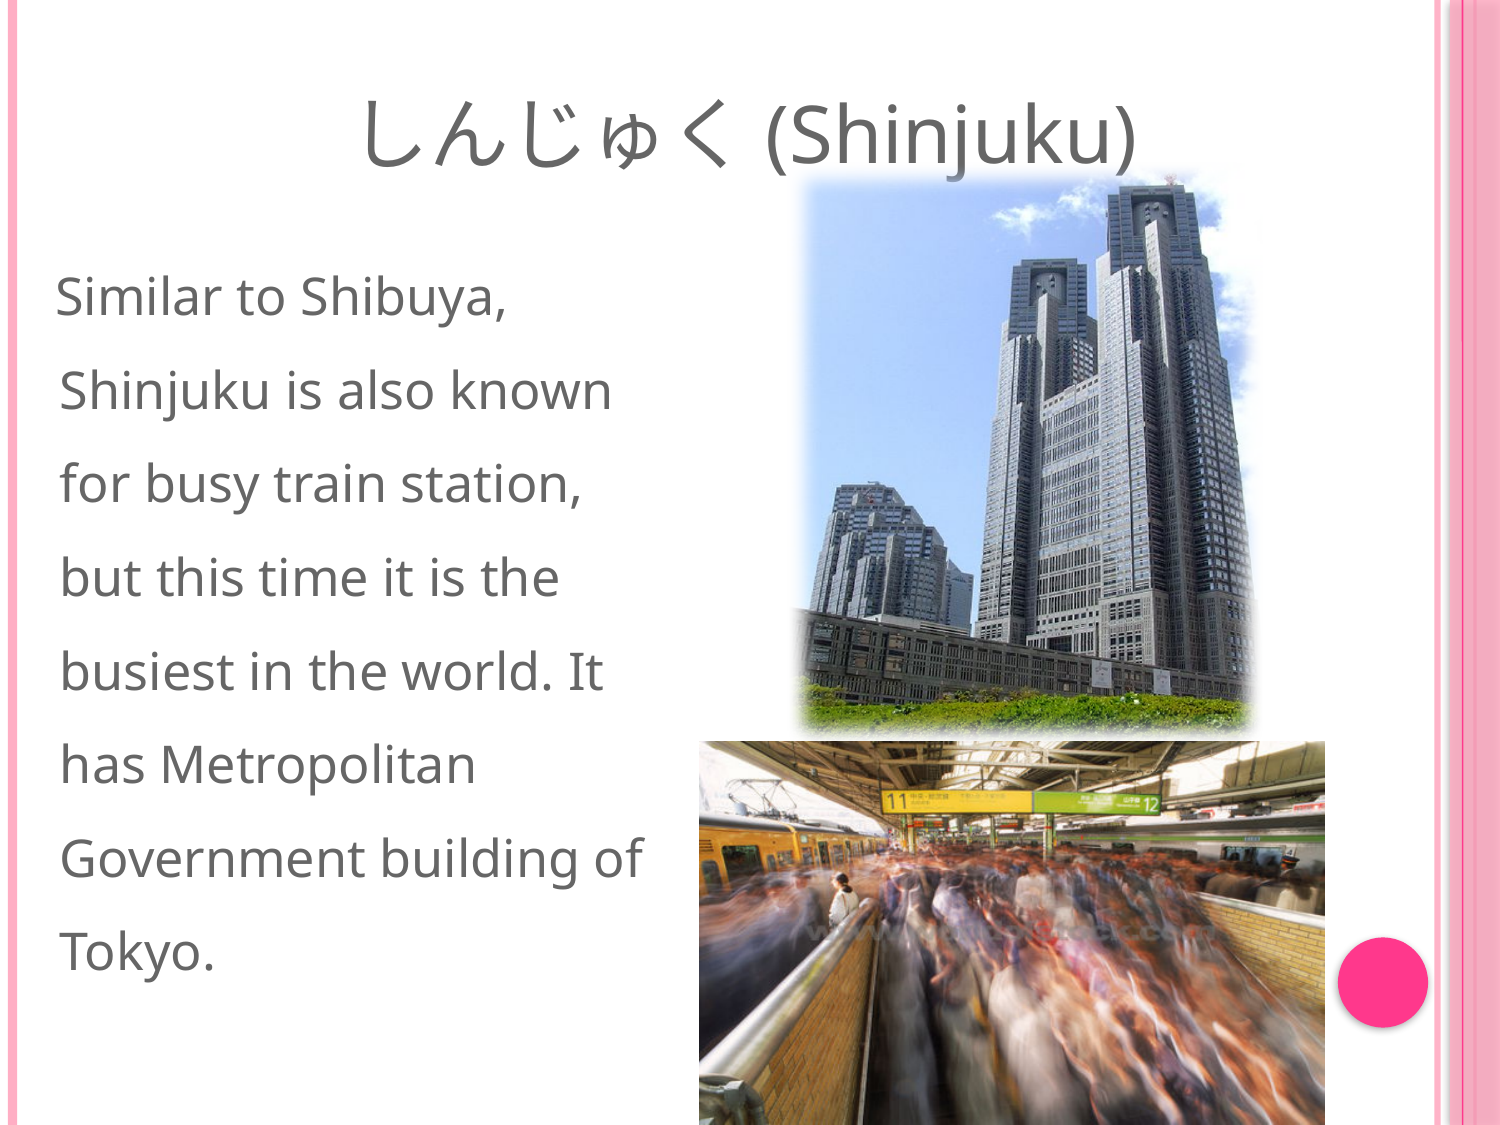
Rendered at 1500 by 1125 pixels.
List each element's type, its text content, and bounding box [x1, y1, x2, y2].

text_box Similar to Shibuya, Shinjuku is also known for busy train station, but this time it is the busiest in the world. It has Metropolitan Government building of Tokyo. [0, 223, 689, 1102]
picture [699, 161, 1326, 1125]
text_box しんじゅく(Shinjuku) [23, 0, 1464, 190]
